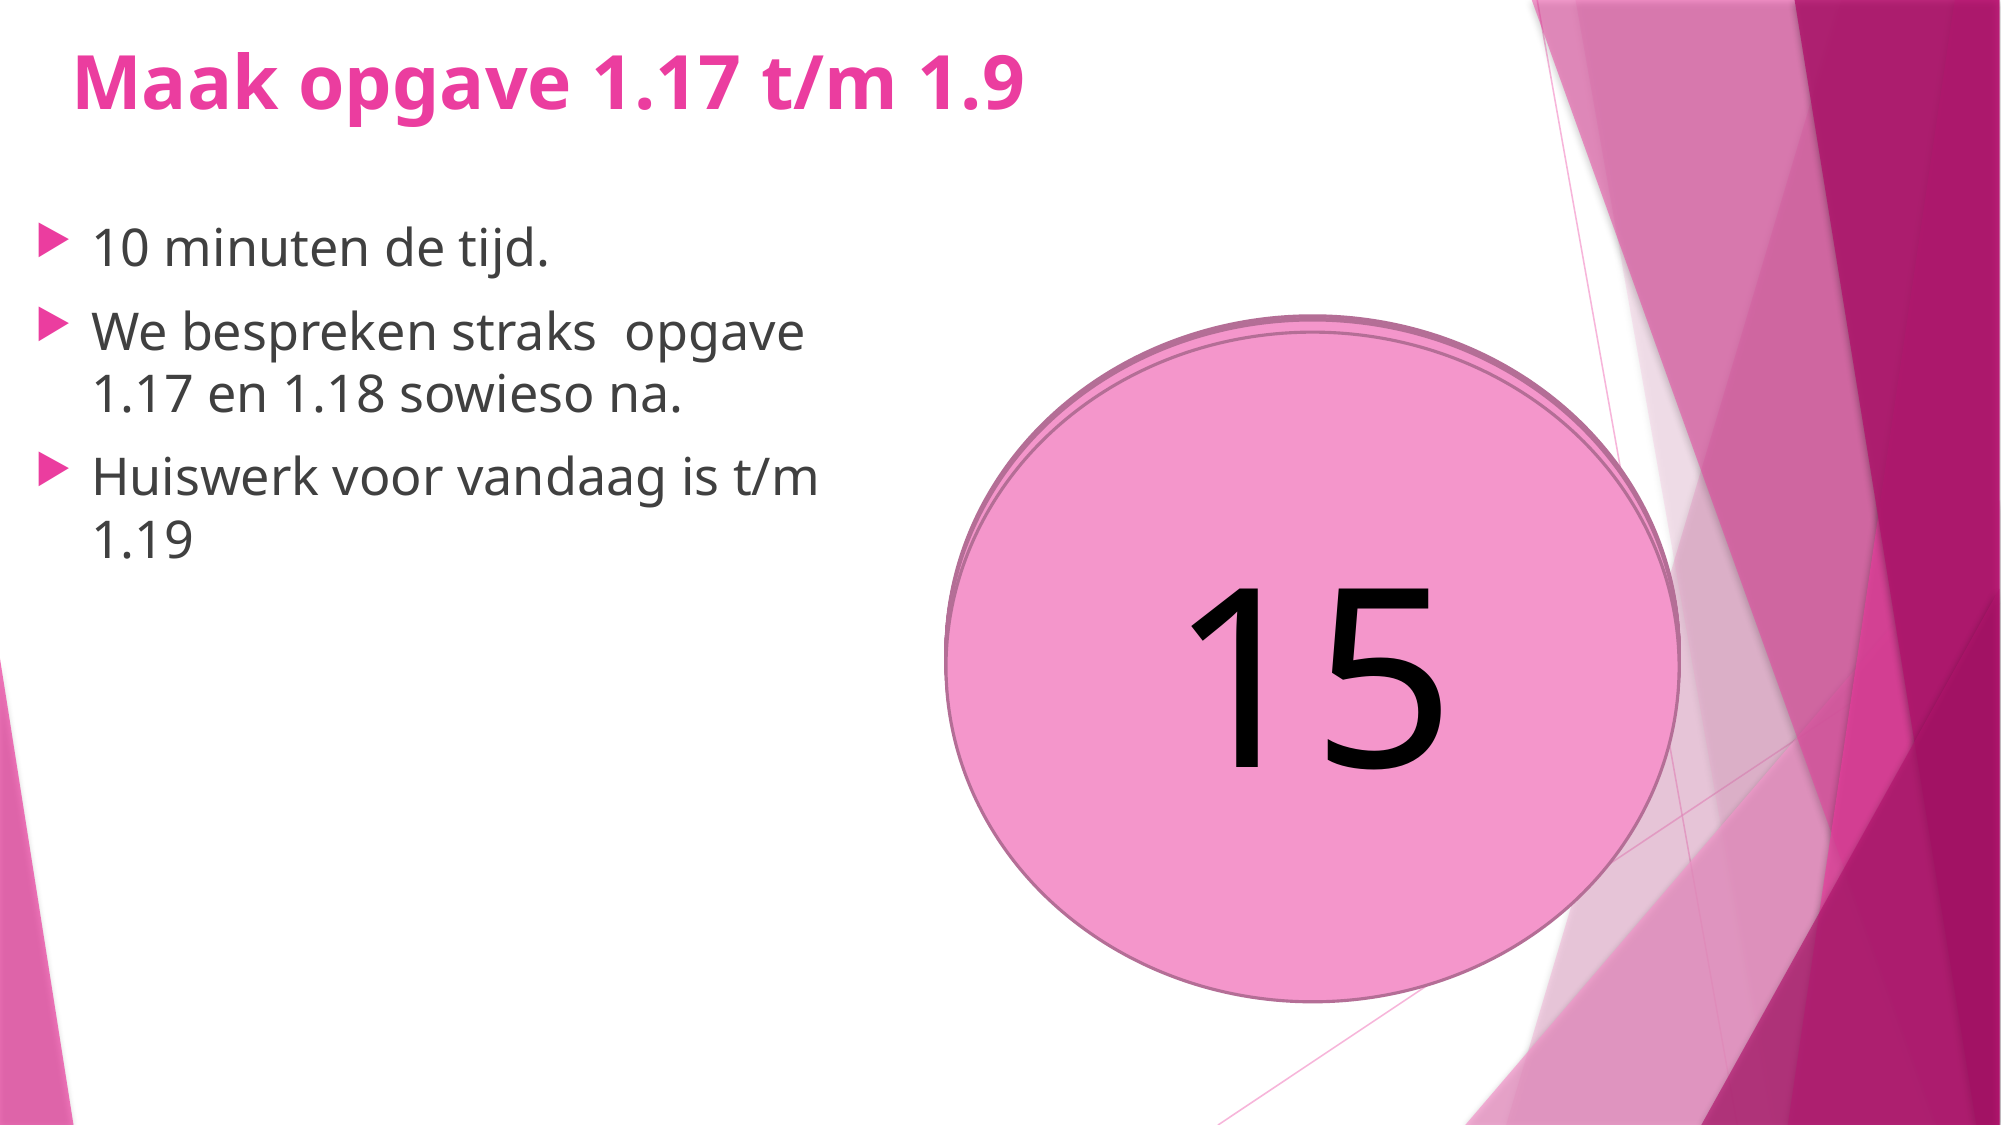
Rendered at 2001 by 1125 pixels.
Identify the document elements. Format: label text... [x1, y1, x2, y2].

title Maak opgave 1.17 t/m 1.9 [56, 27, 1522, 319]
text_box 15 [944, 330, 1681, 1004]
text_box 10 [959, 314, 1668, 562]
text_box 14 [944, 318, 1681, 648]
list 10 minuten de tijd. We bespreken straks opgave 1.17 en 1.18 sowieso na. Huiswerk voor vandaag is t/m 1.19 [19, 207, 865, 1112]
